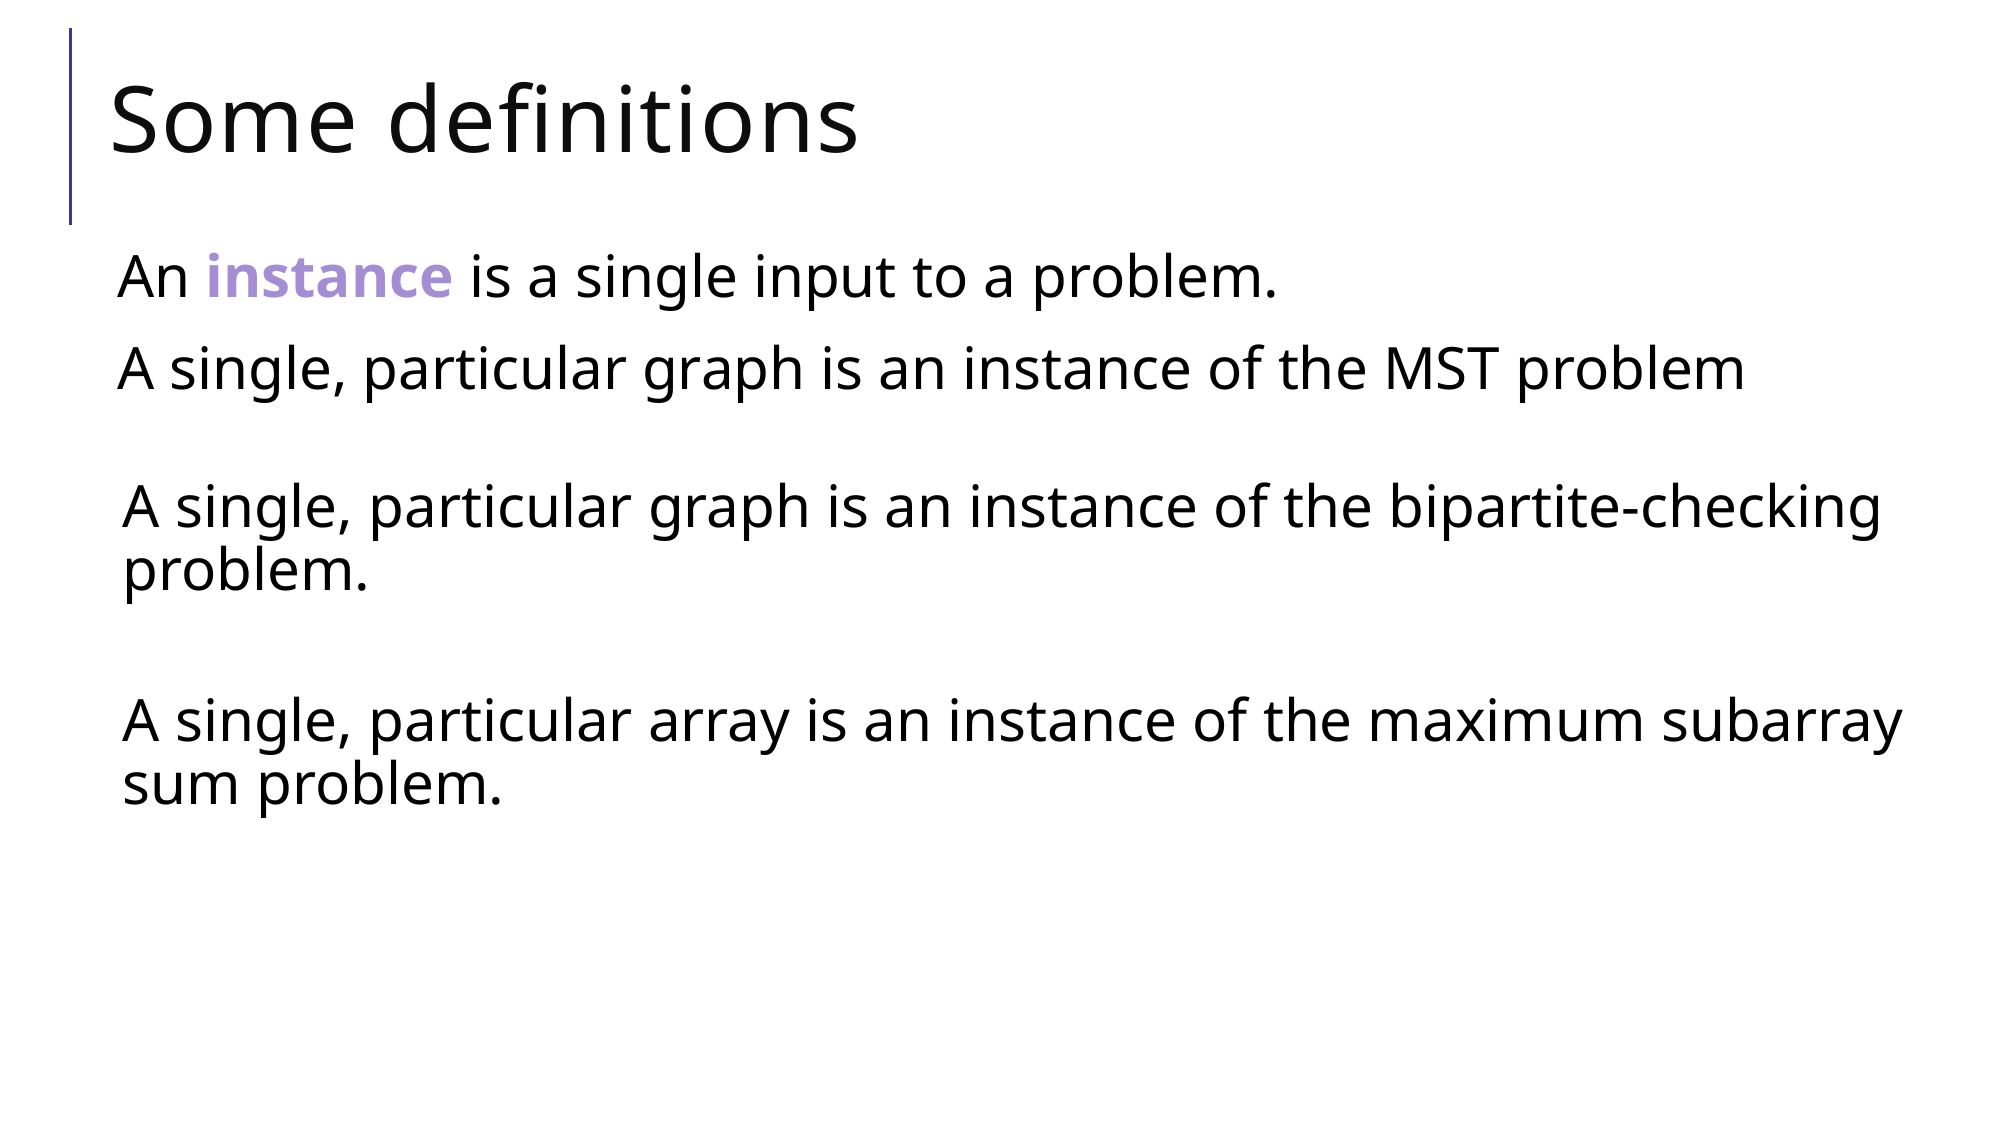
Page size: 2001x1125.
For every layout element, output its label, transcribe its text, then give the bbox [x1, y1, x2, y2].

title Some definitions [94, 43, 1930, 210]
list An instance is a single input to a problem. A single, particular graph is an instance of the MST problem A single, particular graph is an instance of the bipartite-checking problem. A single, particular array is an instance of the maximum subarray sum problem. [94, 240, 1930, 1035]
